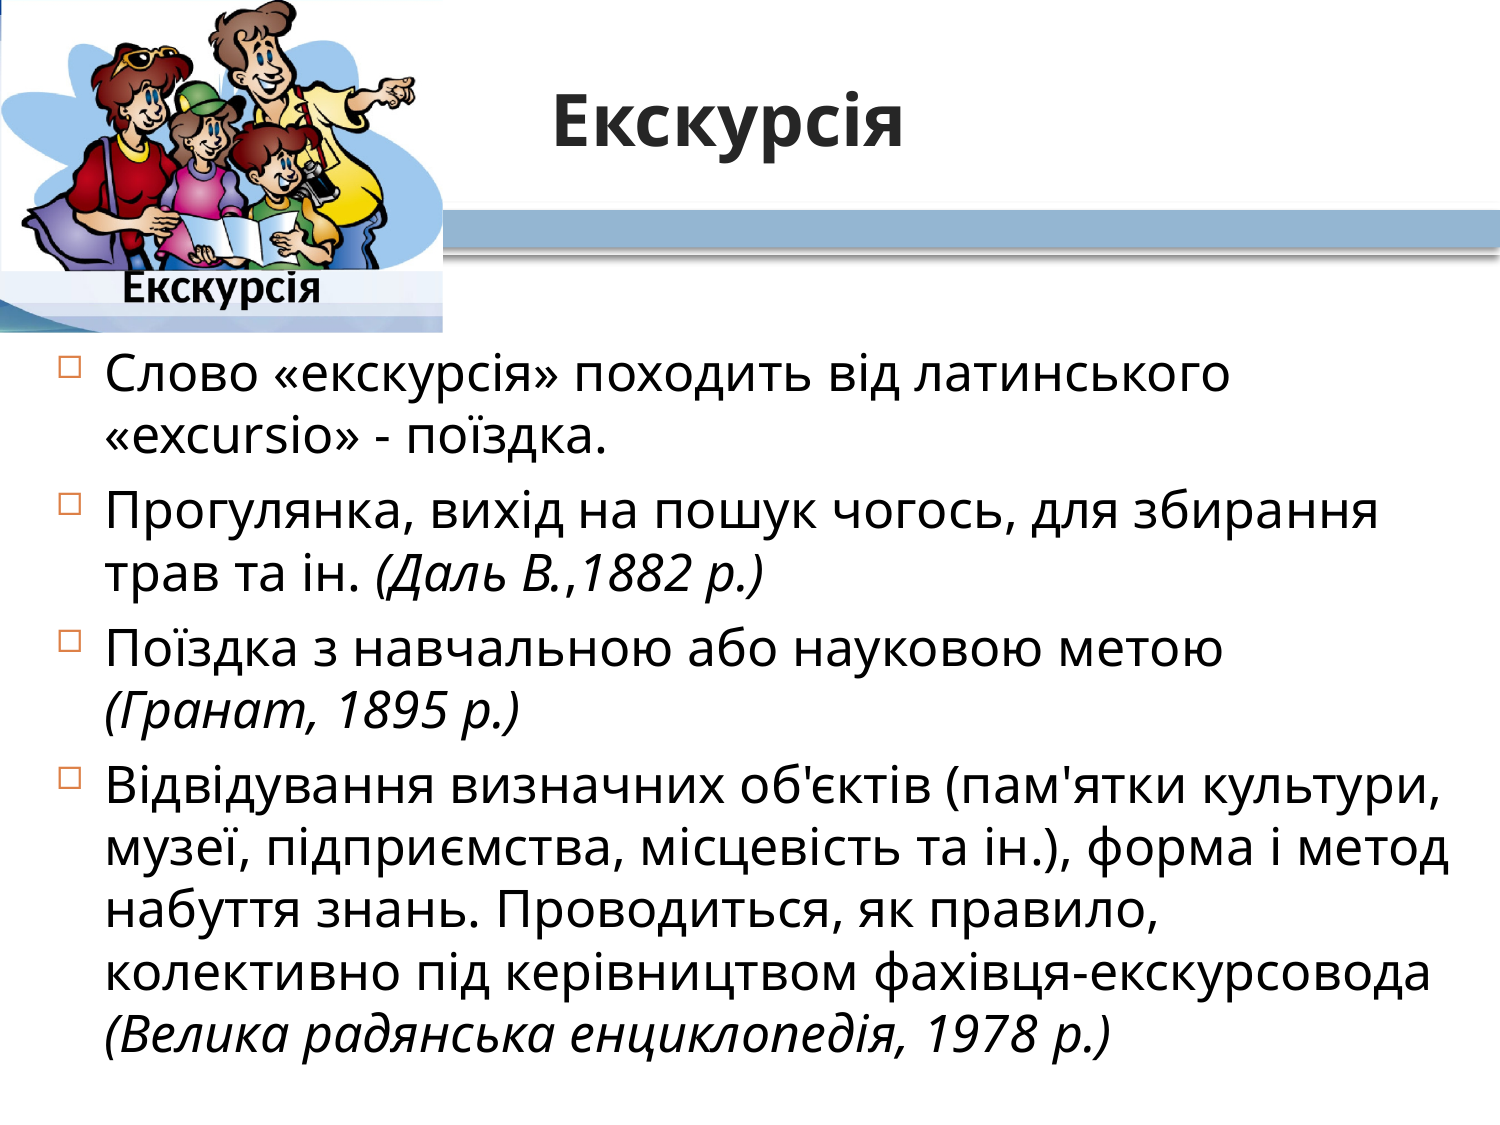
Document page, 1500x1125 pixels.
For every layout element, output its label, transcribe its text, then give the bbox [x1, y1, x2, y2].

list Слово «екскурсія» походить від латинського «excursio» - поїздка. Прогулянка, вихід на пошук чогось, для збирання трав та ін. (Даль В.,1882 р.) Поїздка з навчальною або науковою метою (Гранат, 1895 р.) Відвідування визначних об'єктів (пам'ятки культури, музеї, підприємства, місцевість та ін.), форма і метод набуття знань. Проводиться, як правило, колективно під керівництвом фахівця-екскурсовода (Велика радянська енциклопедія, 1978 p.) [41, 332, 1471, 1094]
title Екскурсія [447, 66, 1412, 169]
picture [0, 0, 444, 333]
